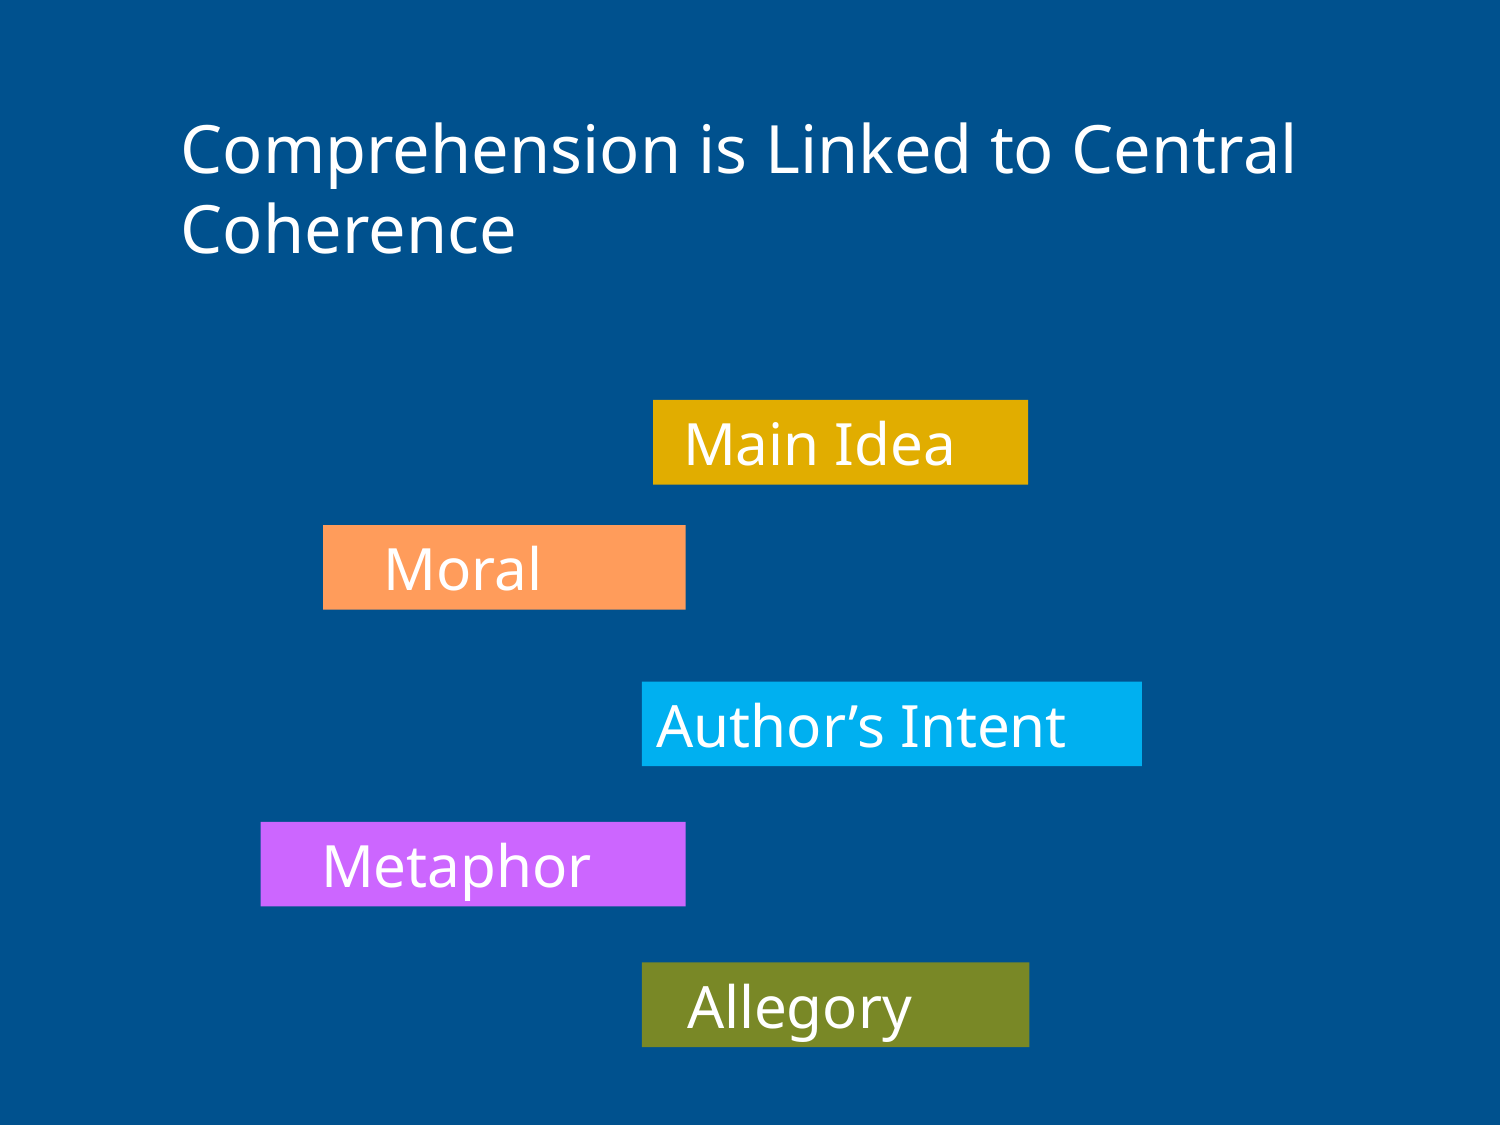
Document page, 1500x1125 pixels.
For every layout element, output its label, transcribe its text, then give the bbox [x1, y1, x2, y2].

text_box Metaphor [260, 821, 686, 907]
text_box Author’s Intent [641, 681, 1142, 767]
title Comprehension is Linked to Central Coherence [165, 110, 1335, 263]
text_box Allegory [641, 962, 1030, 1048]
text_box Main Idea [653, 399, 1029, 485]
text_box Moral [323, 525, 686, 610]
